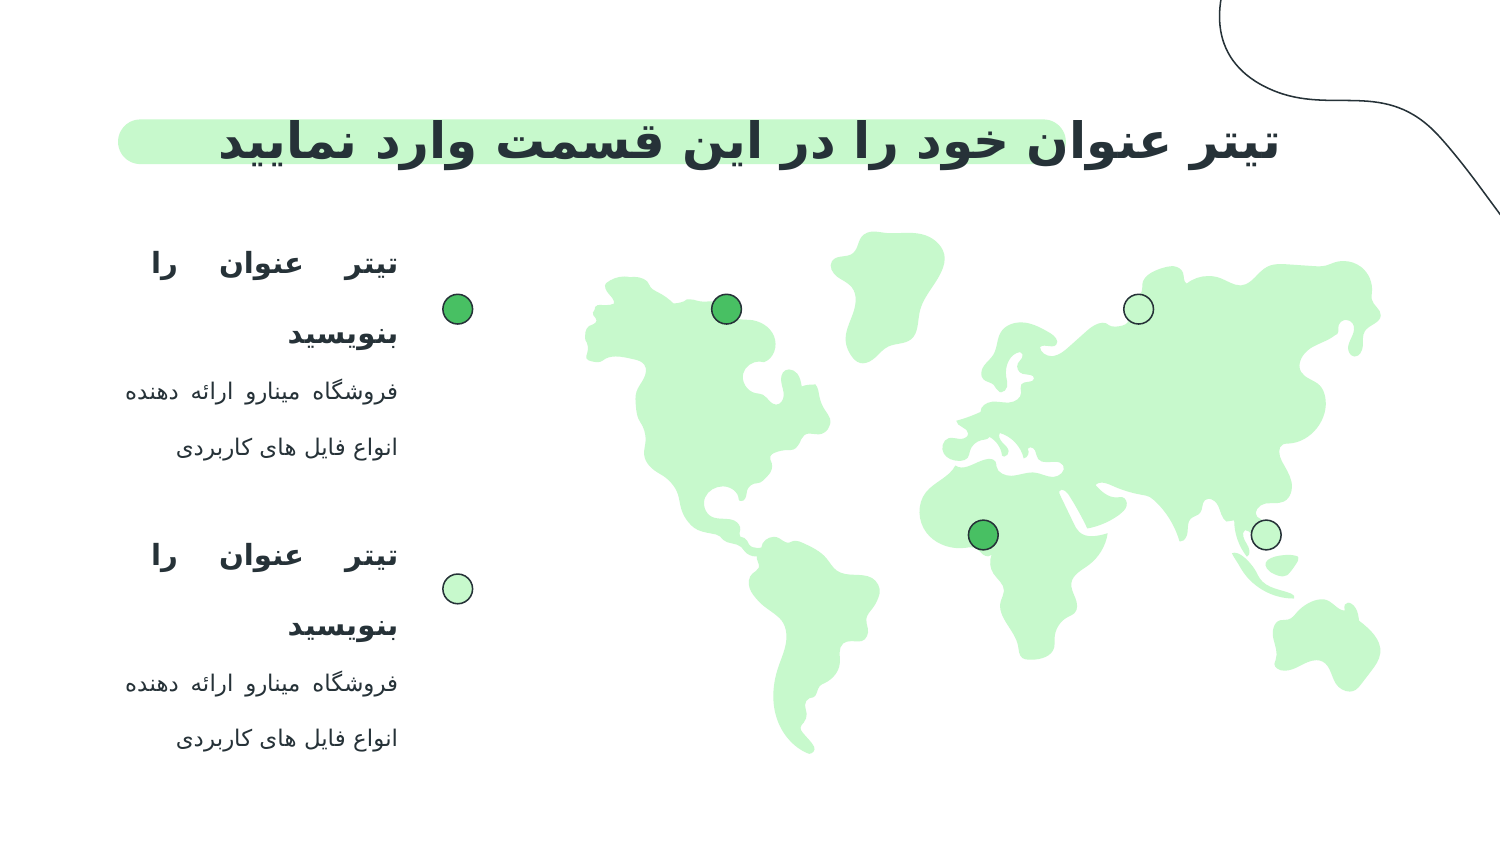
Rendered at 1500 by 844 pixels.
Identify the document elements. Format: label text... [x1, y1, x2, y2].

text_box [442, 294, 473, 325]
text_box تیتر عنوان را بنویسید فروشگاه مینارو ارائه دهنده انواع فایل های کاربردی [105, 202, 414, 467]
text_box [584, 231, 1383, 754]
text_box [442, 574, 473, 604]
text_box تیتر عنوان را بنویسید فروشگاه مینارو ارائه دهنده انواع فایل های کاربردی [105, 493, 414, 759]
text_box تیتر عنوان خود را در این قسمت وارد نمایید [124, 71, 1376, 177]
